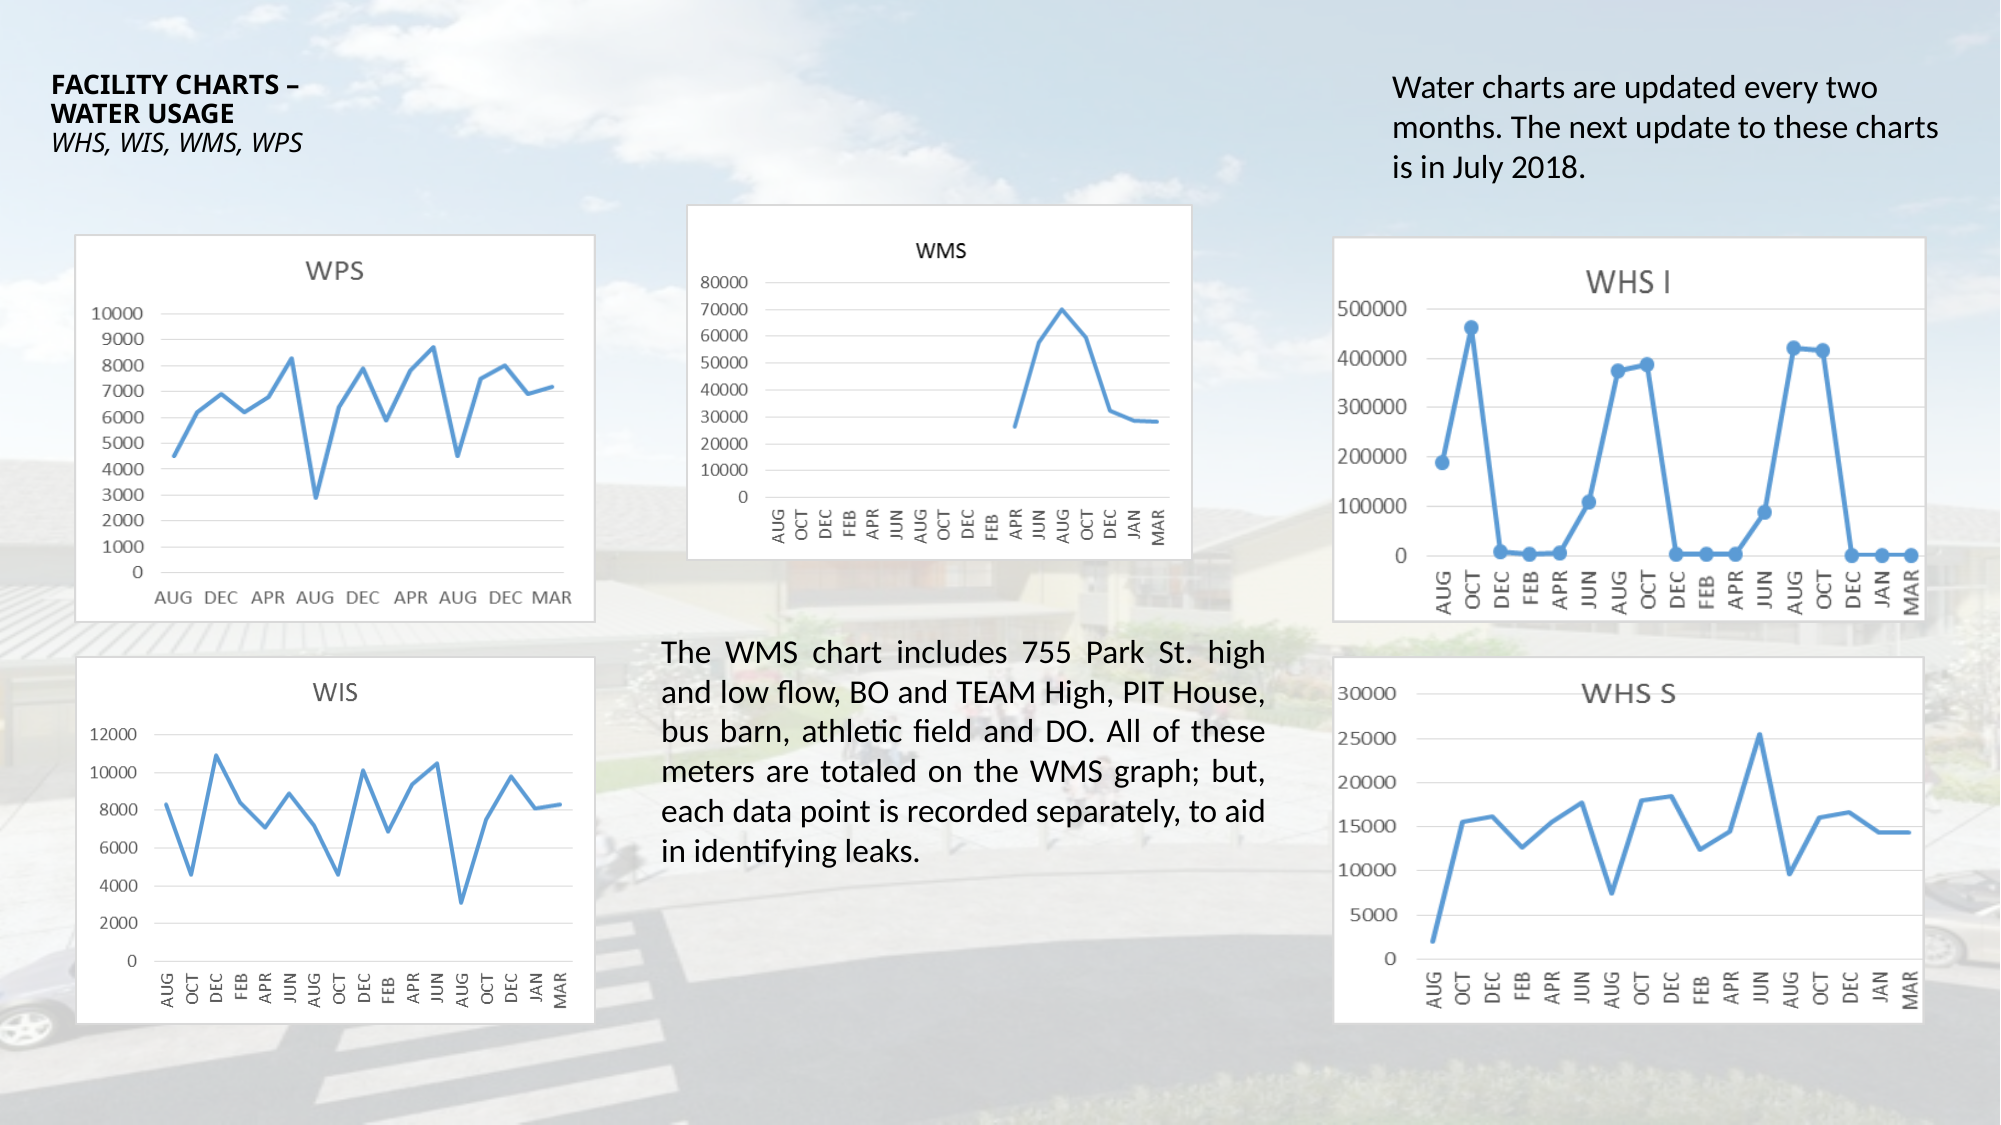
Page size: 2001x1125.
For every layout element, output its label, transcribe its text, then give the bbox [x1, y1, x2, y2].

text_box The WMS chart includes 755 Park St. high and low flow, BO and TEAM High, PIT House, bus barn, athletic field and DO. All of these meters are totaled on the WMS graph; but, each data point is recorded separately, to aid in identifying leaks. [646, 622, 1282, 877]
picture [1332, 236, 1927, 623]
text_box Water charts are updated every two months. The next update to these charts is in July 2018. [1377, 57, 1955, 193]
picture [686, 204, 1193, 561]
title FACILITY CHARTS – WATER USAGE WHS, WIS, WMS, WPS [35, 63, 1377, 167]
picture [74, 234, 596, 623]
picture [74, 656, 597, 1025]
picture [1332, 656, 1925, 1025]
